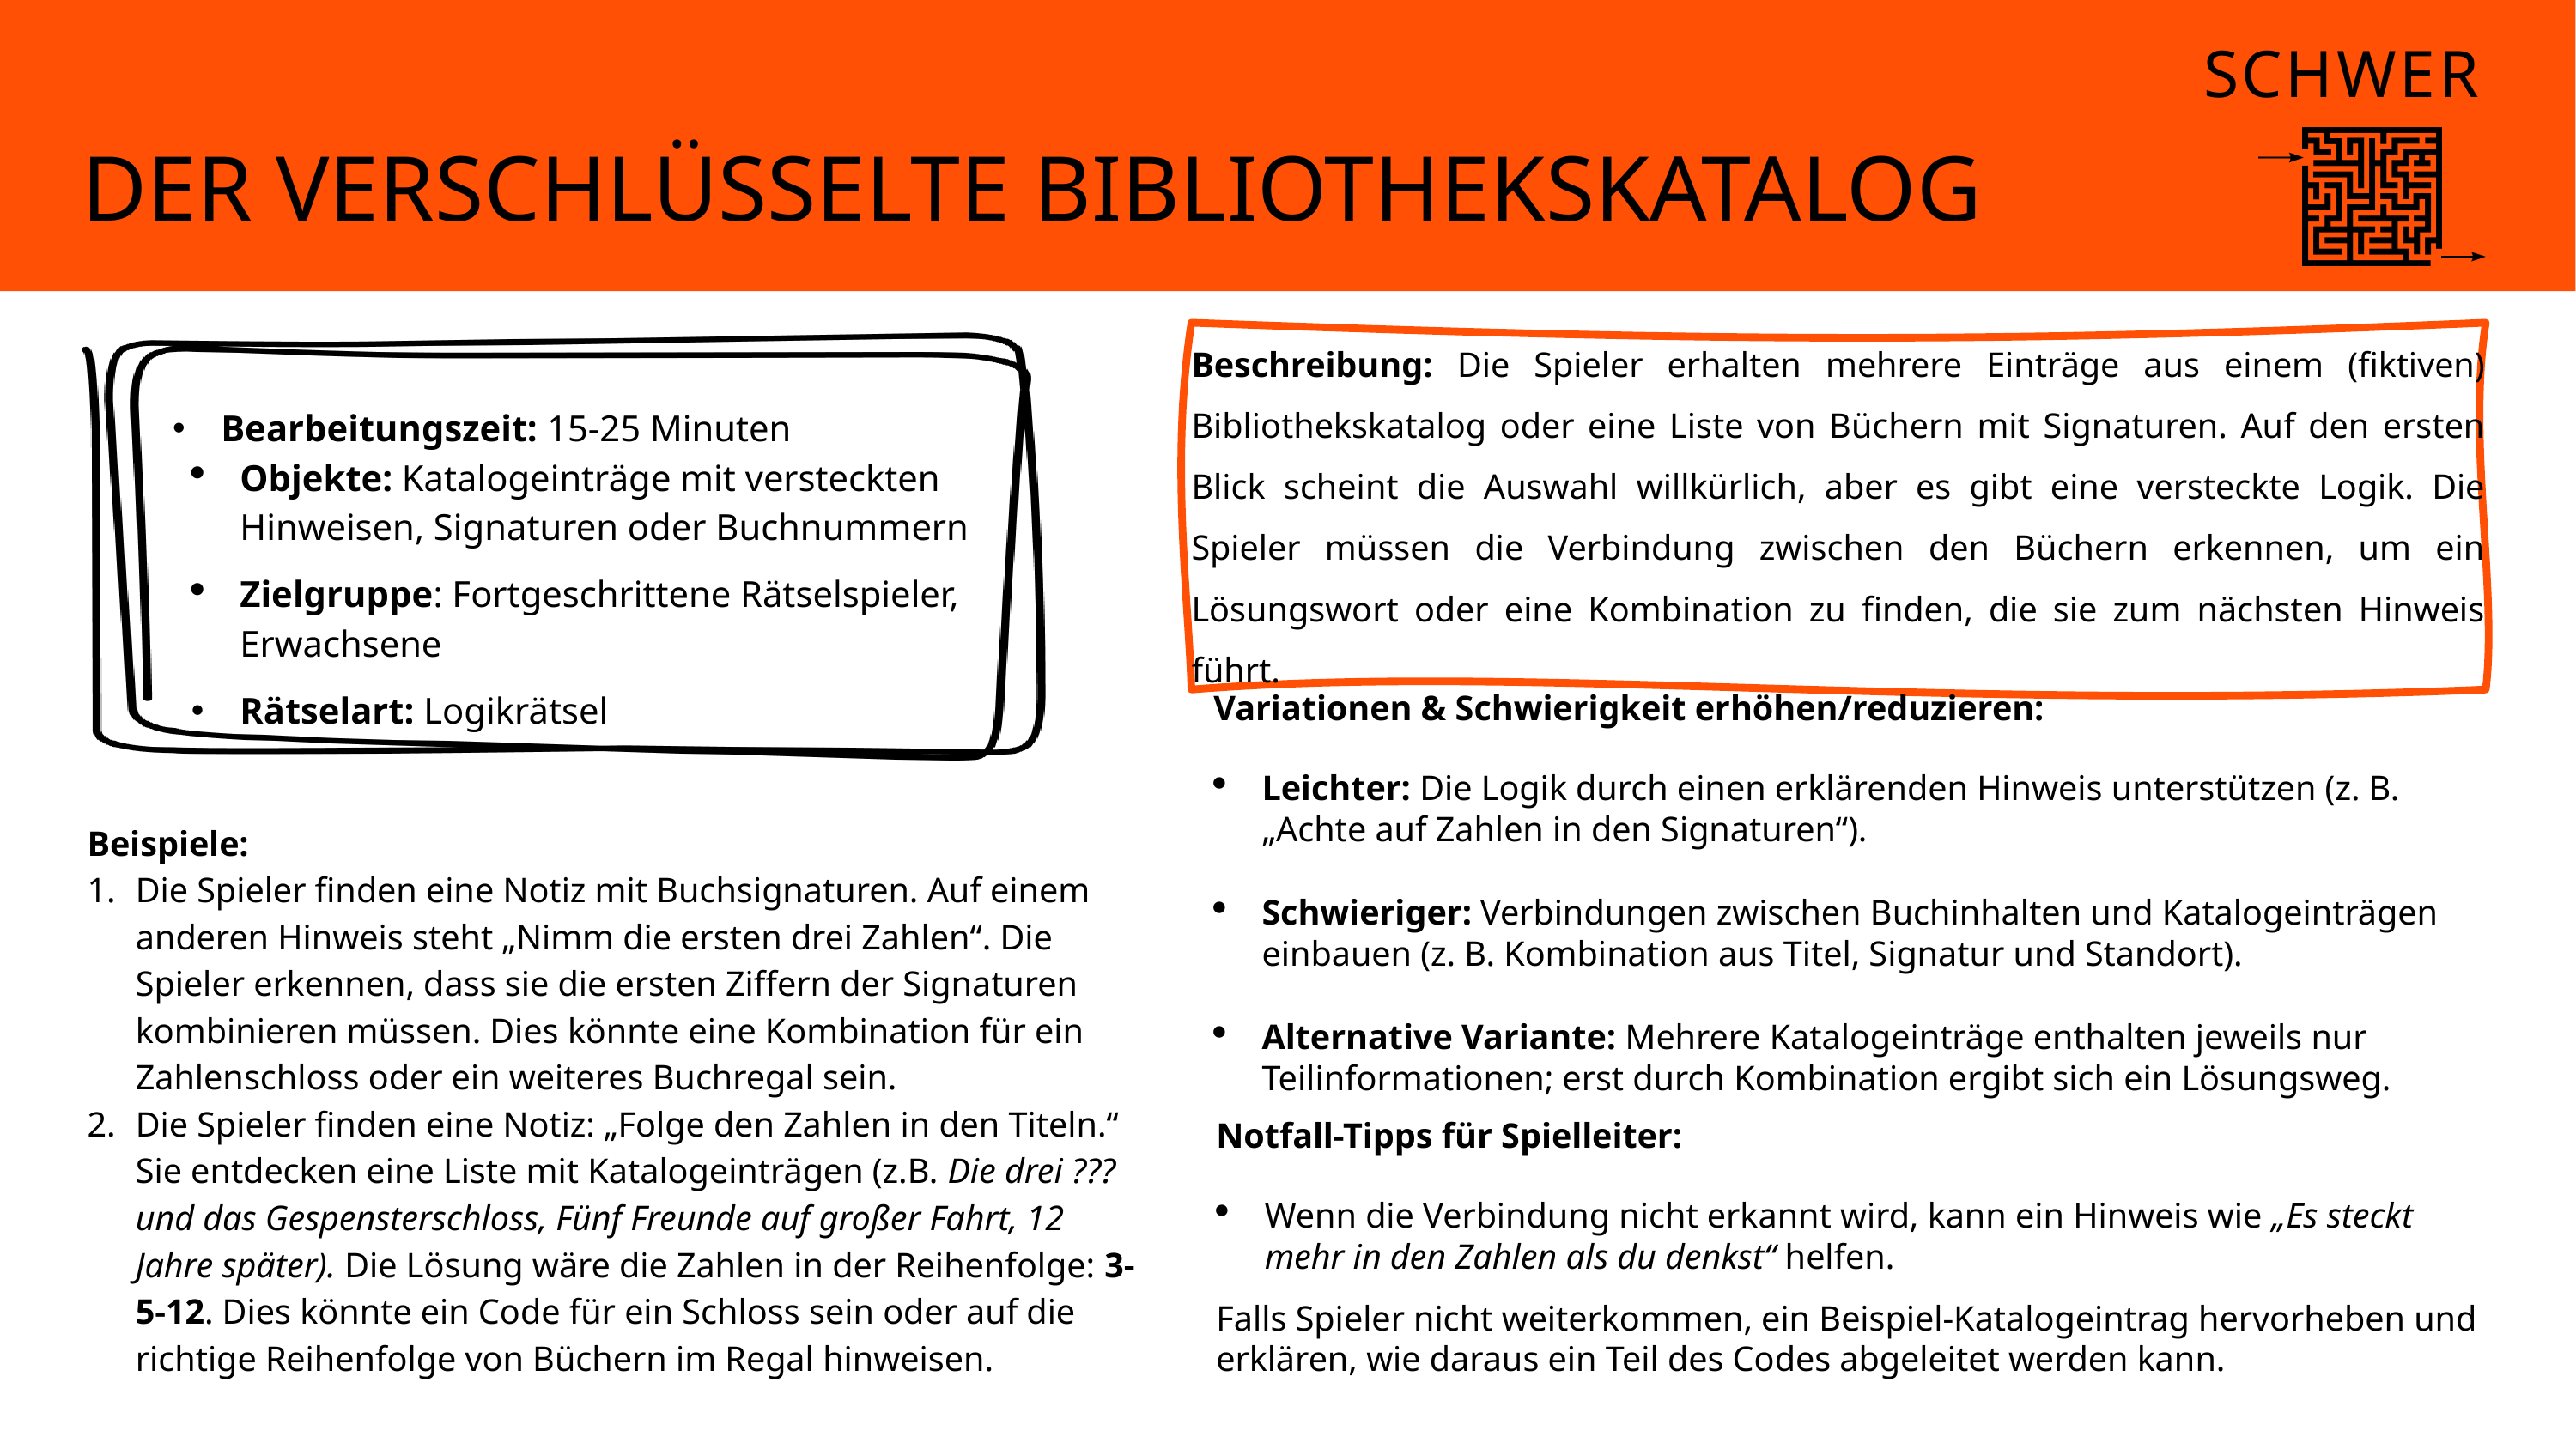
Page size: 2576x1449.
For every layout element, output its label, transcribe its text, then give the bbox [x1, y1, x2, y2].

text_box Beispiele: Die Spieler finden eine Notiz mit Buchsignaturen. Auf einem anderen Hinweis steht „Nimm die ersten drei Zahlen“. Die Spieler erkennen, dass sie die ersten Ziffern der Signaturen kombinieren müssen. Dies könnte eine Kombination für ein Zahlenschloss oder ein weiteres Buchregal sein. Die Spieler finden eine Notiz: „Folge den Zahlen in den Titeln.“ Sie entdecken eine Liste mit Katalogeinträgen (z.B. Die drei ??? und das Gespensterschloss, Fünf Freunde auf großer Fahrt, 12 Jahre später). Die Lösung wäre die Zahlen in der Reihenfolge: 3-5-12. Dies könnte ein Code für ein Schloss sein oder auf die richtige Reihenfolge von Büchern im Regal hinweisen. [87, 801, 1136, 1379]
text_box Beschreibung: Die Spieler erhalten mehrere Einträge aus einem (fiktiven) Bibliothekskatalog oder eine Liste von Büchern mit Signaturen. Auf den ersten Blick scheint die Auswahl willkürlich, aber es gibt eine versteckte Logik. Die Spieler müssen die Verbindung zwischen den Büchern erkennen, um ein Lösungswort oder eine Kombination zu finden, die sie zum nächsten Hinweis führt. [1181, 322, 2489, 690]
text_box Variationen & Schwierigkeit erhöhen/reduzieren: Leichter: Die Logik durch einen erklärenden Hinweis unterstützen (z. B. „Achte auf Zahlen in den Signaturen“). Schwieriger: Verbindungen zwischen Buchinhalten und Katalogeinträgen einbauen (z. B. Kombination aus Titel, Signatur und Standort). Alternative Variante: Mehrere Katalogeinträge enthalten jeweils nur Teilinformationen; erst durch Kombination ergibt sich ein Lösungsweg. [1213, 686, 2486, 1098]
text_box [0, 0, 2576, 293]
text_box [82, 332, 1048, 761]
text_box DER VERSCHLÜSSELTE BIBLIOTHEKSKATALOG [82, 115, 2071, 239]
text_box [2258, 126, 2487, 267]
text_box Bearbeitungszeit: 15-25 Minuten Objekte: Katalogeinträge mit versteckten Hinweisen, Signaturen oder Buchnummern Zielgruppe: Fortgeschrittene Rätselspieler, Erwachsene Rätselart: Logikrätsel [126, 368, 981, 732]
text_box Notfall-Tipps für Spielleiter: Wenn die Verbindung nicht erkannt wird, kann ein Hinweis wie „Es steckt mehr in den Zahlen als du denkst“ helfen. Falls Spieler nicht weiterkommen, ein Beispiel-Katalogeintrag hervorheben und erklären, wie daraus ein Teil des Codes abgeleitet werden kann. [1216, 1113, 2489, 1379]
text_box SCHWER [2203, 39, 2570, 111]
